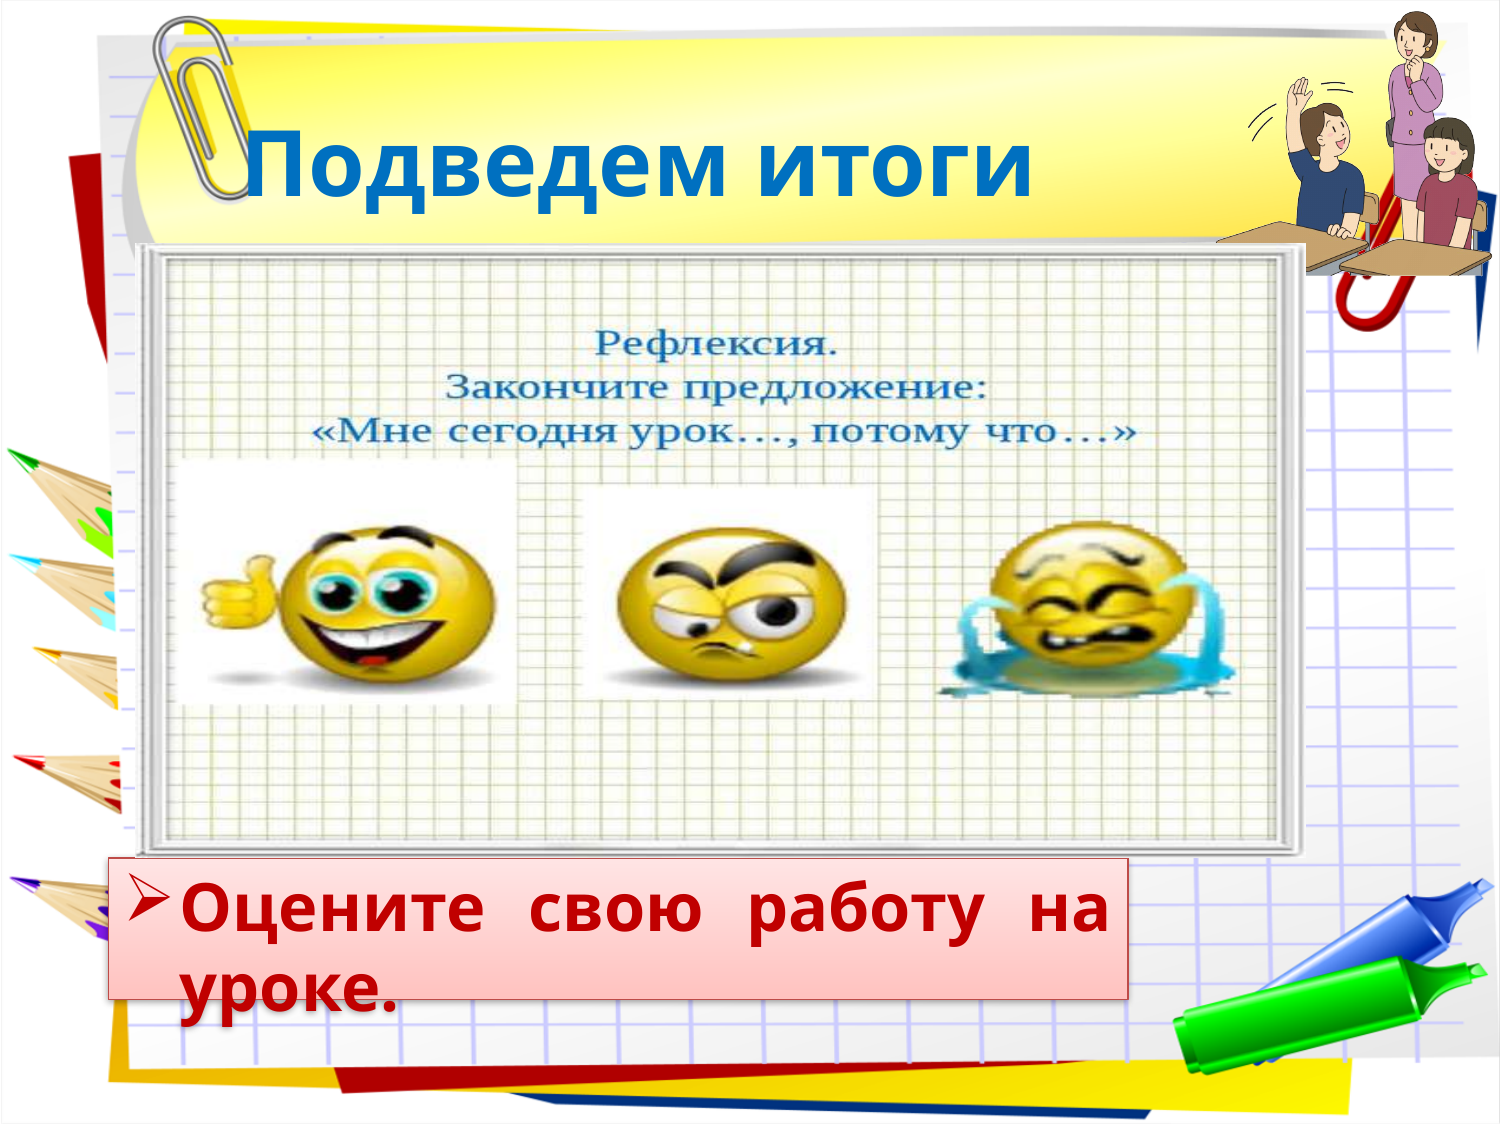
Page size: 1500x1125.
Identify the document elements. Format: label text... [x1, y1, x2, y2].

text_box Оцените свою работу на уроке. [108, 857, 1129, 1000]
title Подведем итоги [64, 66, 1193, 254]
picture [0, 0, 1500, 1125]
